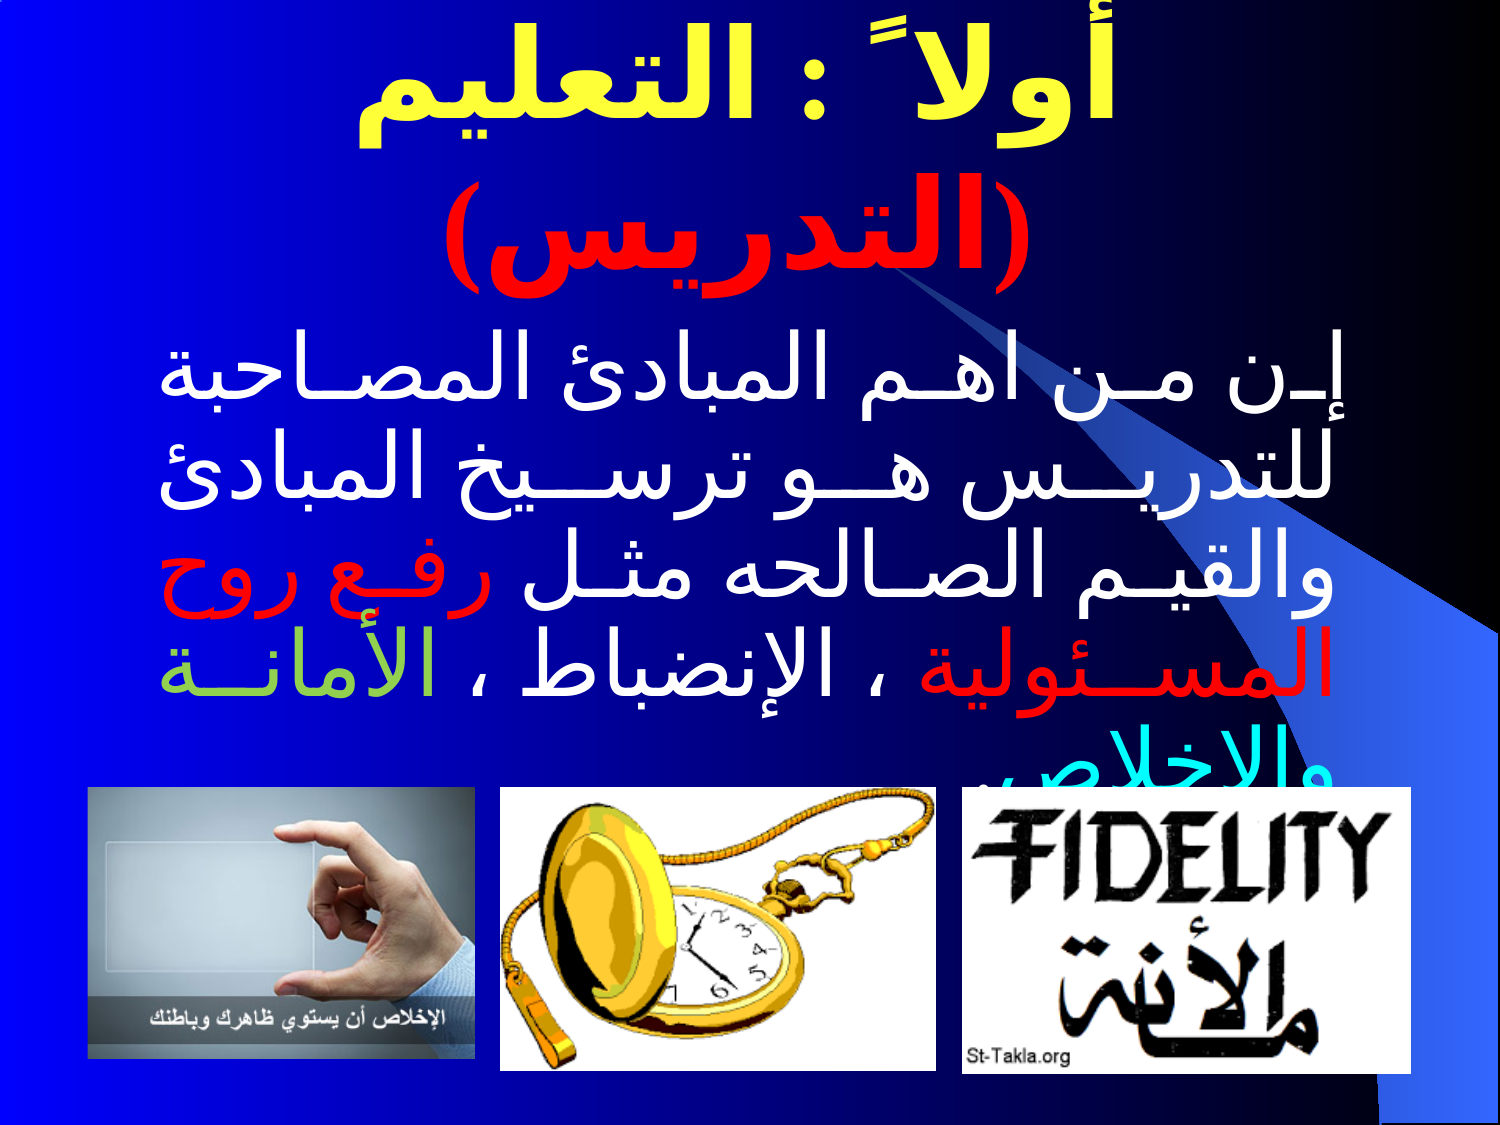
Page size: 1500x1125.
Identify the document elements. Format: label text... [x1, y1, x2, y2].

list إن من اهم المبادئ المصاحبة للتدريس هو ترسيخ المبادئ والقيم الصالحه مثل رفع روح المسئولية ، الإنضباط ، الأمانة والإخلاص. [124, 312, 1427, 763]
picture [962, 787, 1412, 1074]
picture [499, 787, 937, 1071]
title أولا ً : التعليم (التدريس) [74, 49, 1401, 238]
picture [87, 787, 476, 1060]
